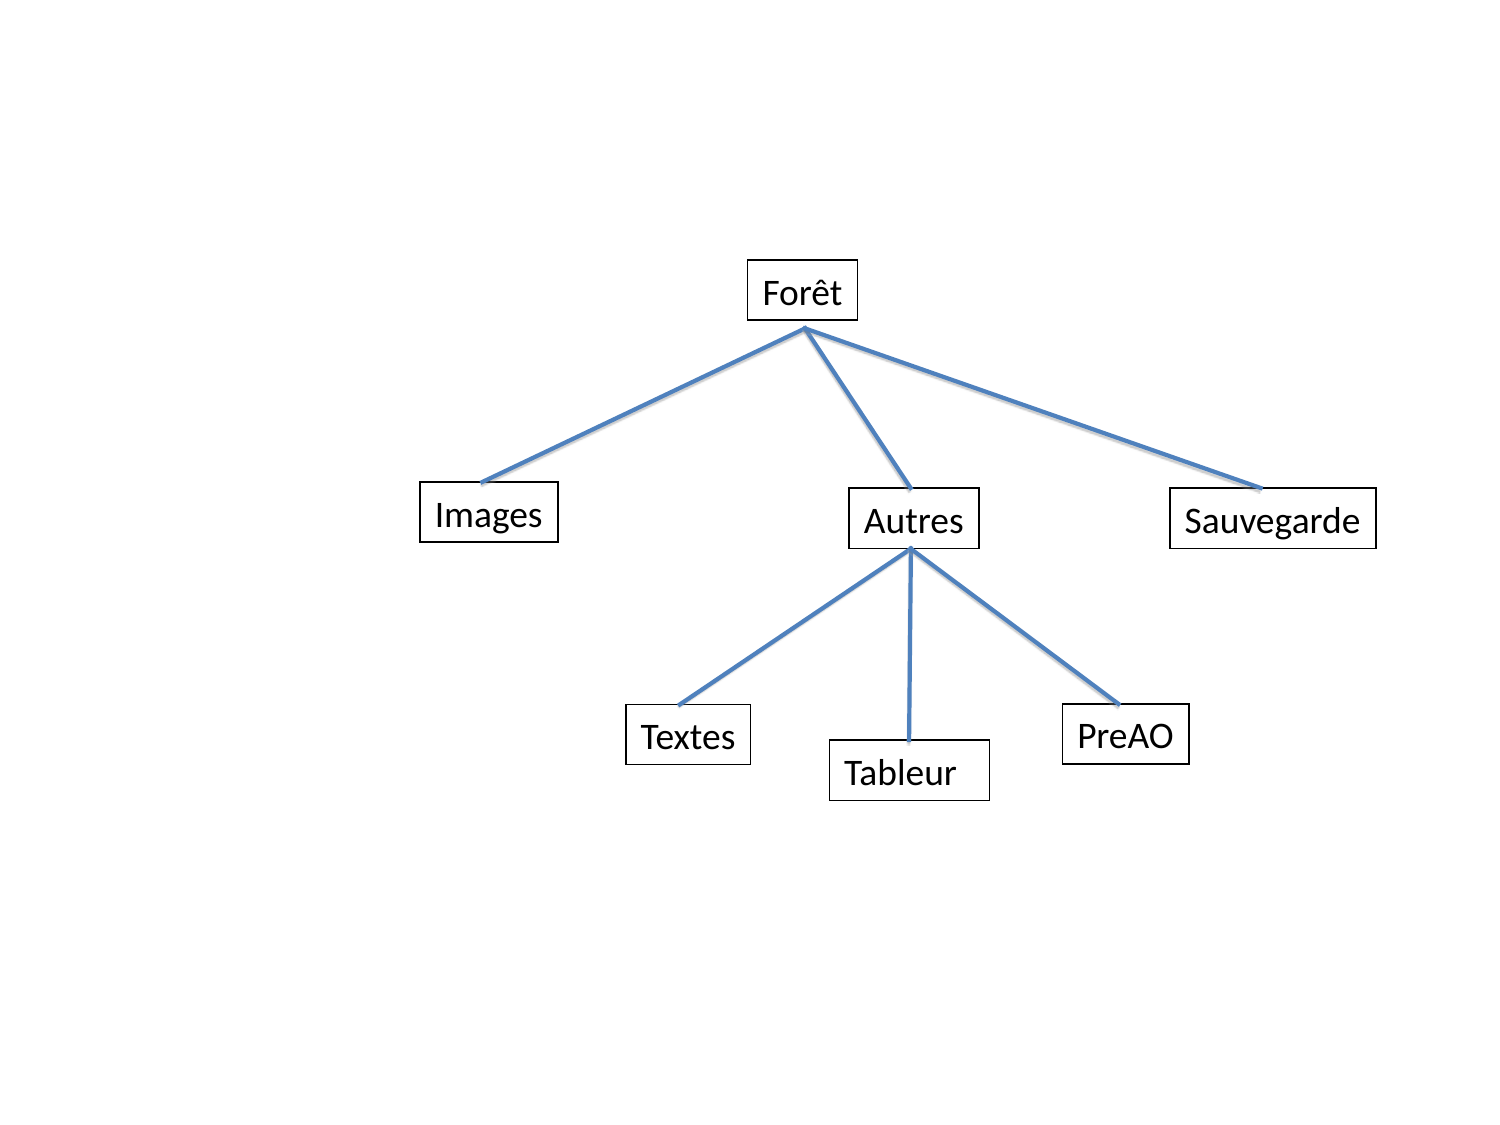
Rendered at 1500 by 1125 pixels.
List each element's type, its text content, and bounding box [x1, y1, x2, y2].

text_box Tableur [829, 740, 990, 801]
text_box Textes [625, 704, 751, 765]
text_box Images [420, 481, 558, 543]
text_box Sauvegarde [1169, 487, 1376, 549]
text_box Autres [849, 487, 979, 549]
text_box Forêt [747, 259, 858, 321]
text_box PreAO [1062, 703, 1189, 765]
